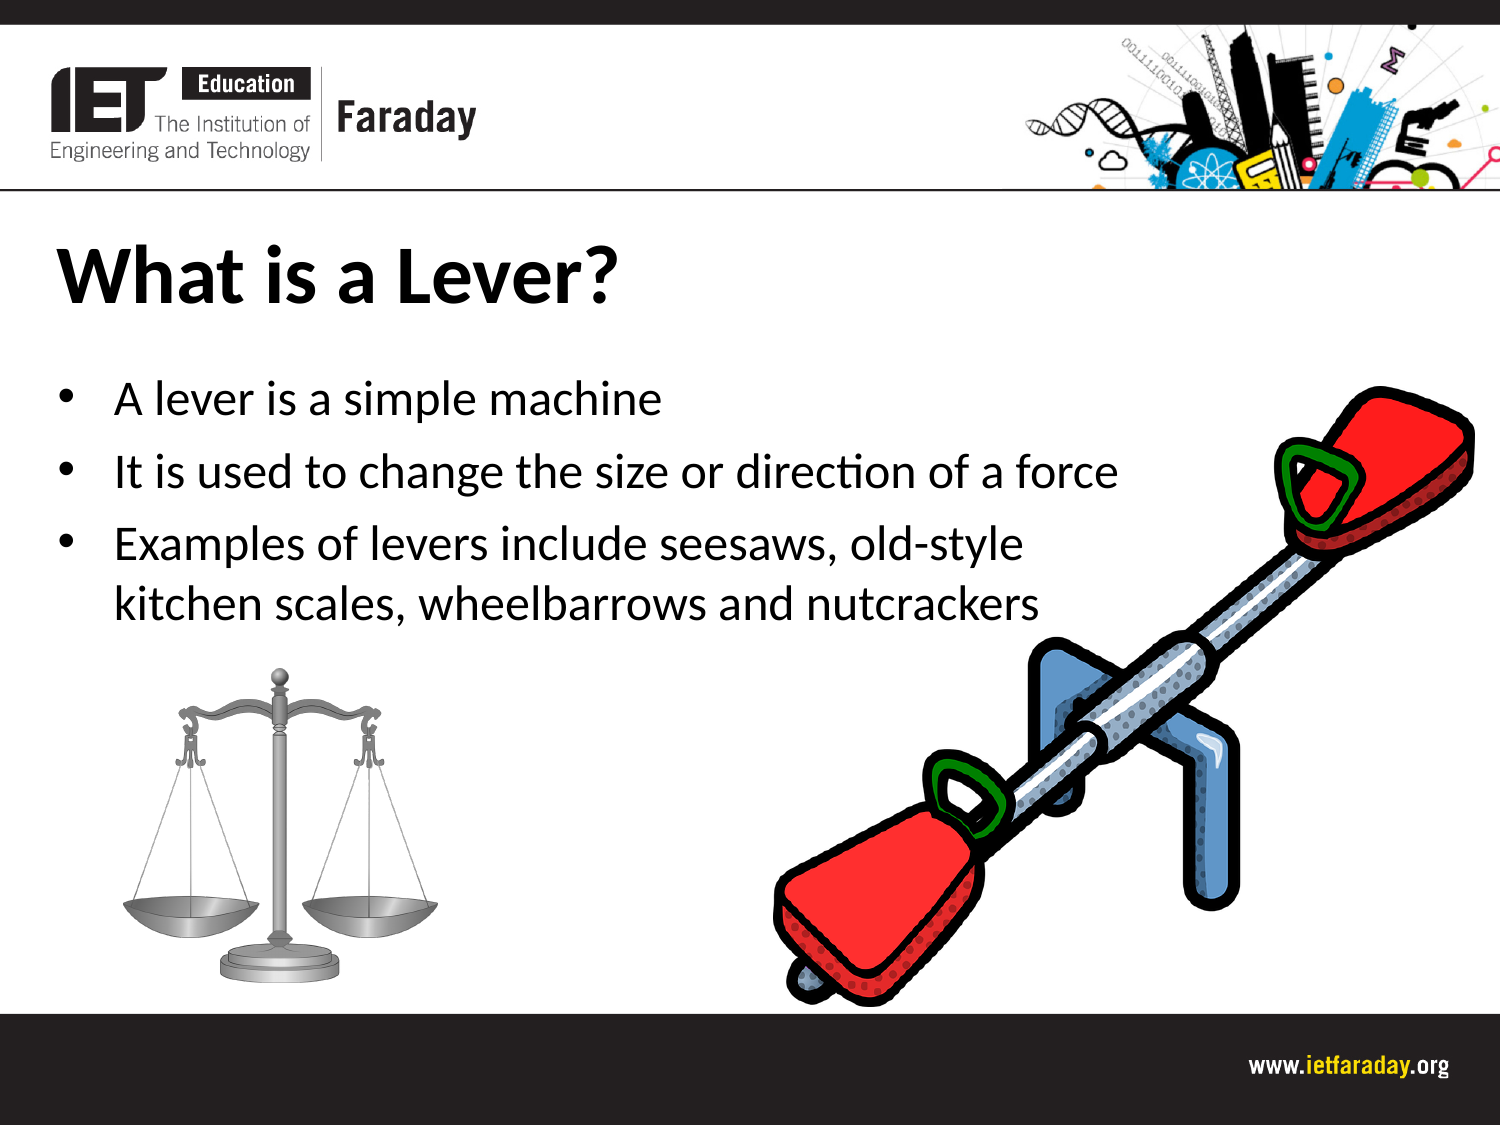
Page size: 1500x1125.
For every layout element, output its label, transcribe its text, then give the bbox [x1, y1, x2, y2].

picture [0, 0, 1500, 1125]
text_box What is a Lever? [41, 213, 1105, 328]
text_box A lever is a simple machine It is used to change the size or direction of a force Examples of levers include seesaws, old-style kitchen scales, wheelbarrows and nutcrackers [42, 358, 1164, 711]
